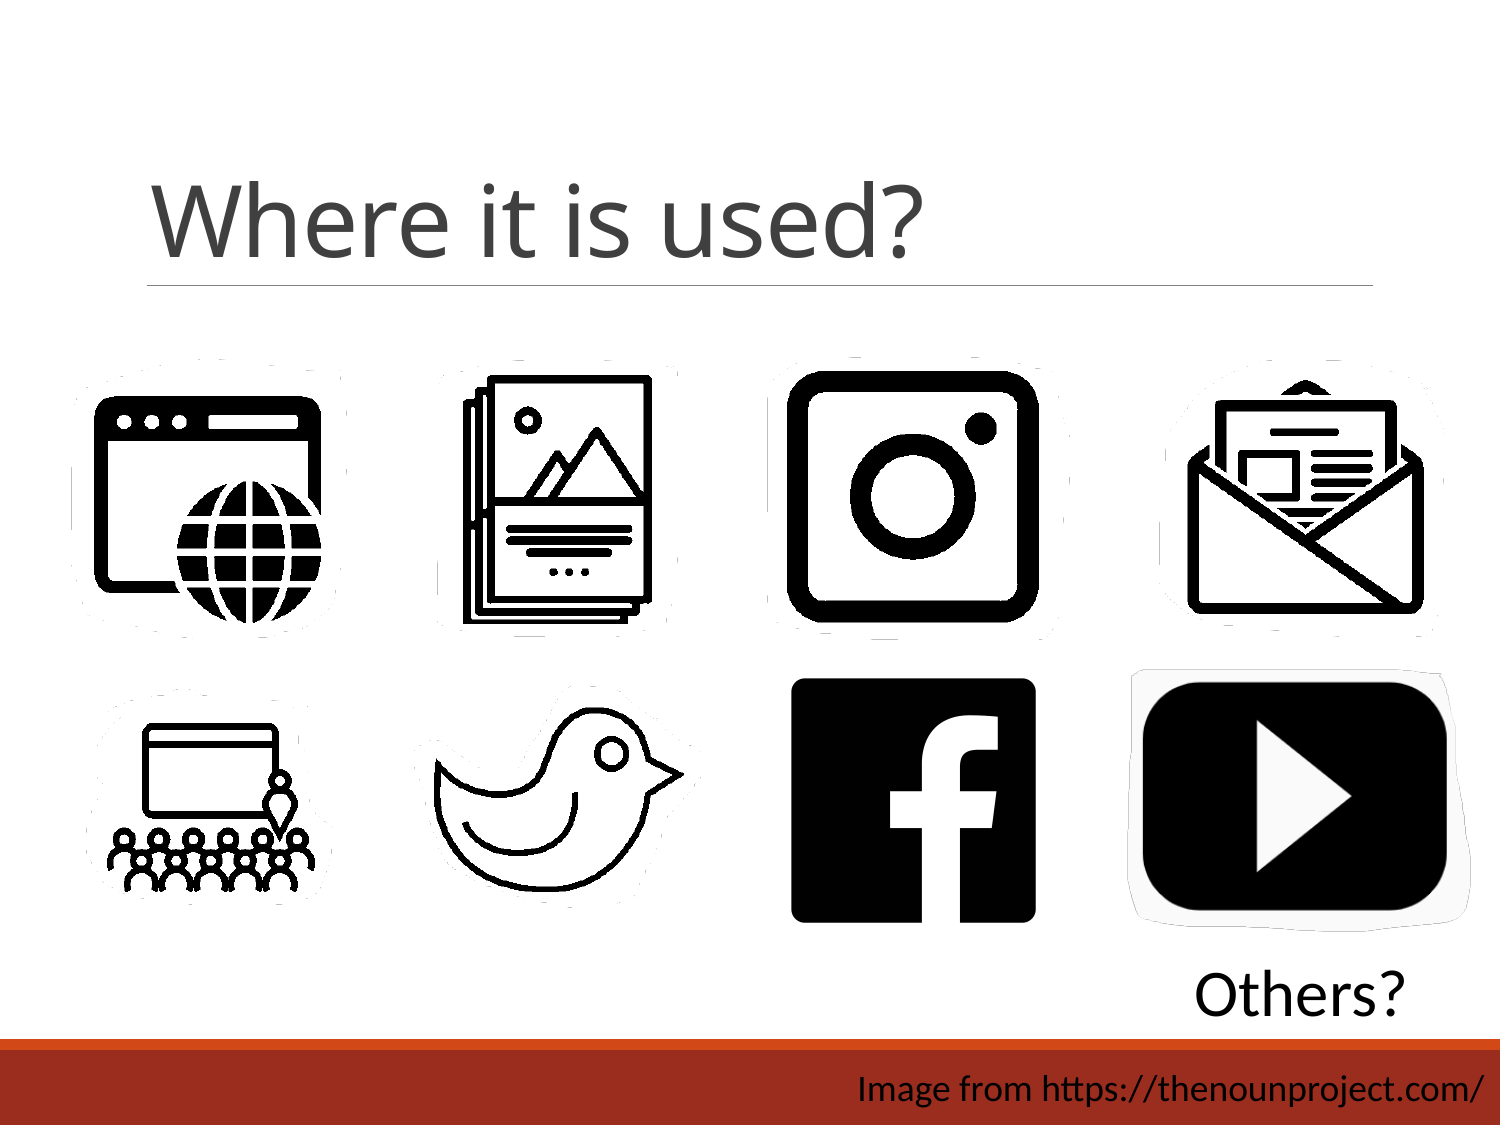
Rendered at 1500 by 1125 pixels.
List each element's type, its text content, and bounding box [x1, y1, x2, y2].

picture [65, 354, 353, 643]
picture [408, 680, 706, 914]
picture [1121, 664, 1477, 937]
picture [431, 355, 683, 642]
picture [1154, 355, 1449, 642]
text_box Image from https://thenounproject.com/ [759, 1056, 1500, 1117]
picture [718, 352, 1110, 996]
title Where it is used? [135, 47, 1373, 285]
text_box Others? [1179, 946, 1424, 1037]
picture [80, 683, 338, 911]
